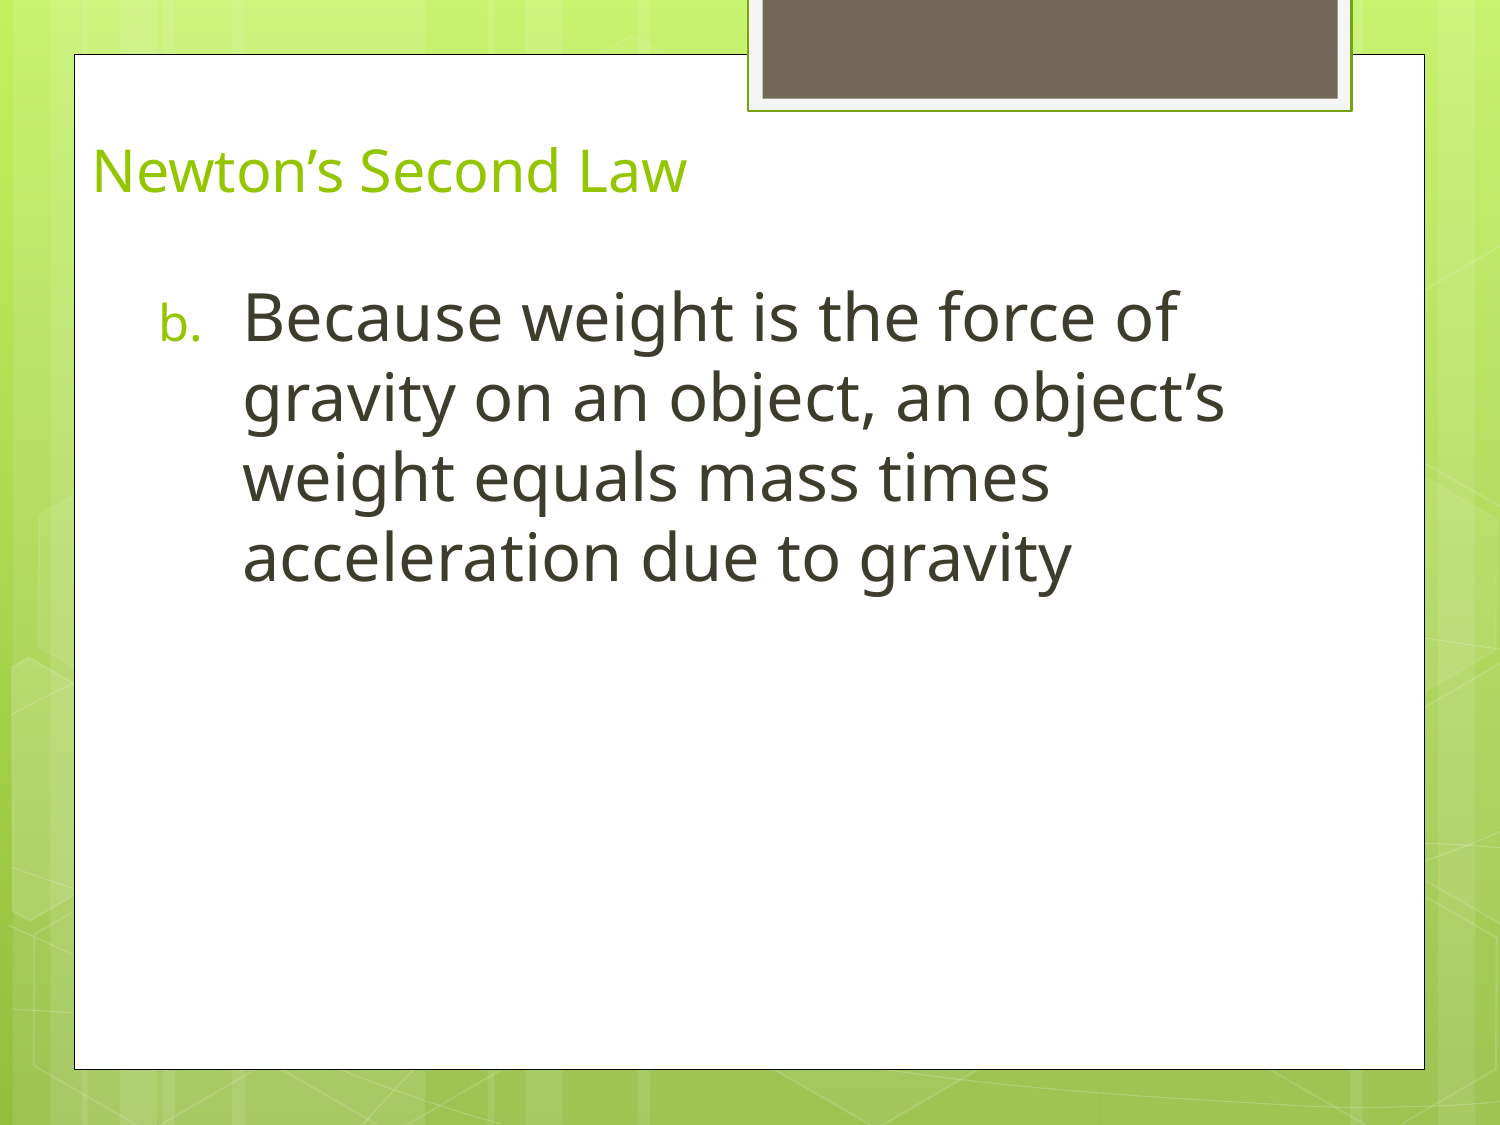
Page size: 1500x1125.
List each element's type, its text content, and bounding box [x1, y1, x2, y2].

title Newton’s Second Law [76, 125, 1022, 212]
list Because weight is the force of gravity on an object, an object’s weight equals mass times acceleration due to gravity [131, 267, 1400, 900]
